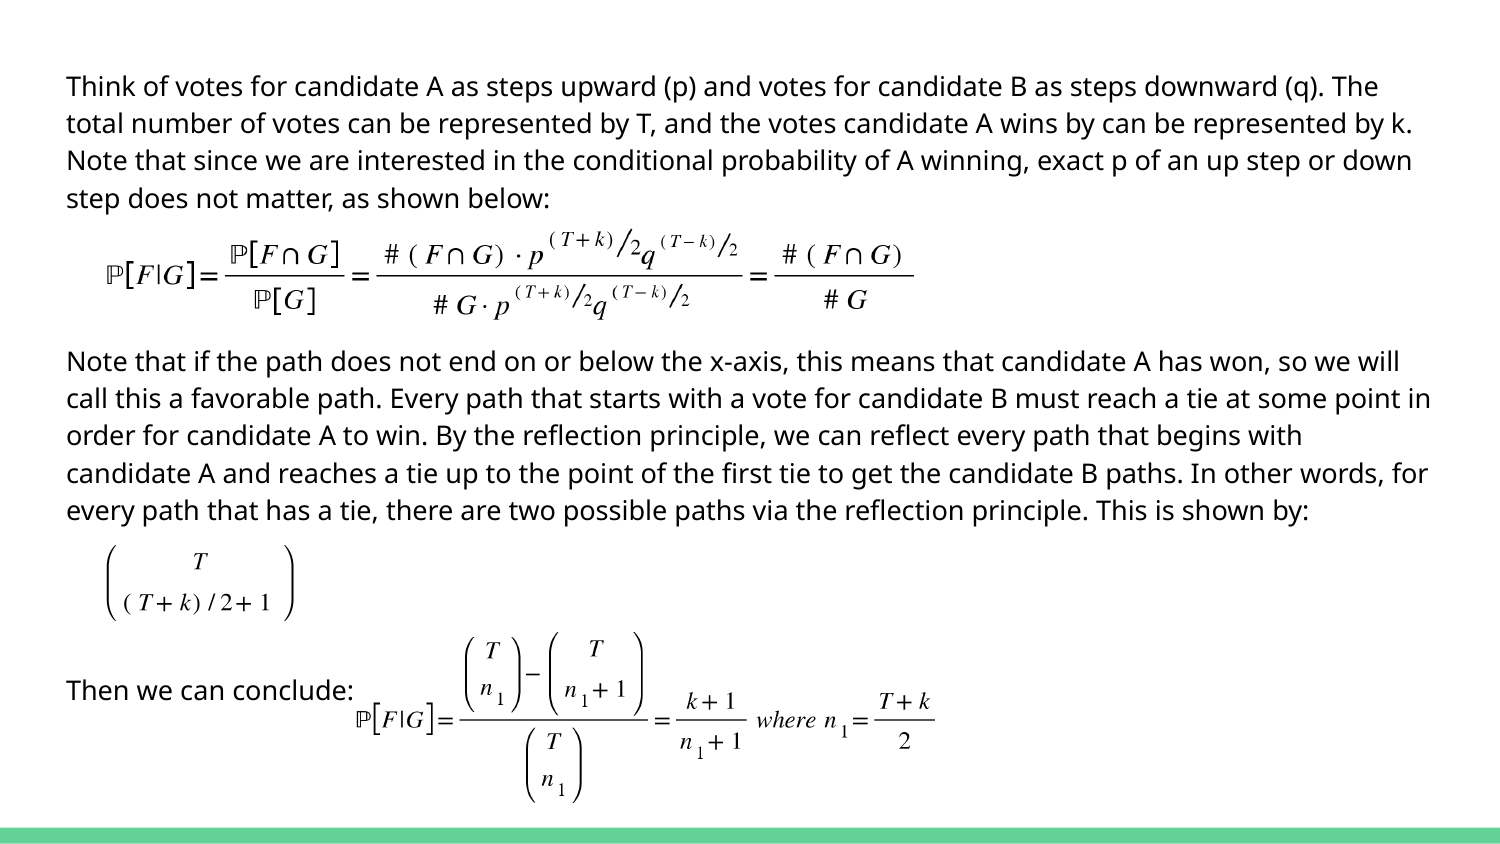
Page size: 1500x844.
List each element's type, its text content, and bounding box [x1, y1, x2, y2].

picture [355, 631, 938, 803]
list Think of votes for candidate A as steps upward (p) and votes for candidate B as steps downward (q). The total number of votes can be represented by T, and the votes candidate A wins by can be represented by k. Note that since we are interested in the conditional probability of A winning, exact p of an up step or down step does not matter, as shown below: Note that if the path does not end on or below the x-axis, this means that candidate A has won, so we will call this a favorable path. Every path that starts with a vote for candidate B must reach a tie at some point in order for candidate A to win. By the reflection principle, we can reflect every path that begins with candidate A and reaches a tie up to the point of the first tie to get the candidate B paths. In other words, for every path that has a tie, there are two possible paths via the reflection principle. This is shown by: Then we can conclude: [51, 49, 1449, 803]
picture [105, 545, 295, 621]
picture [105, 227, 917, 320]
